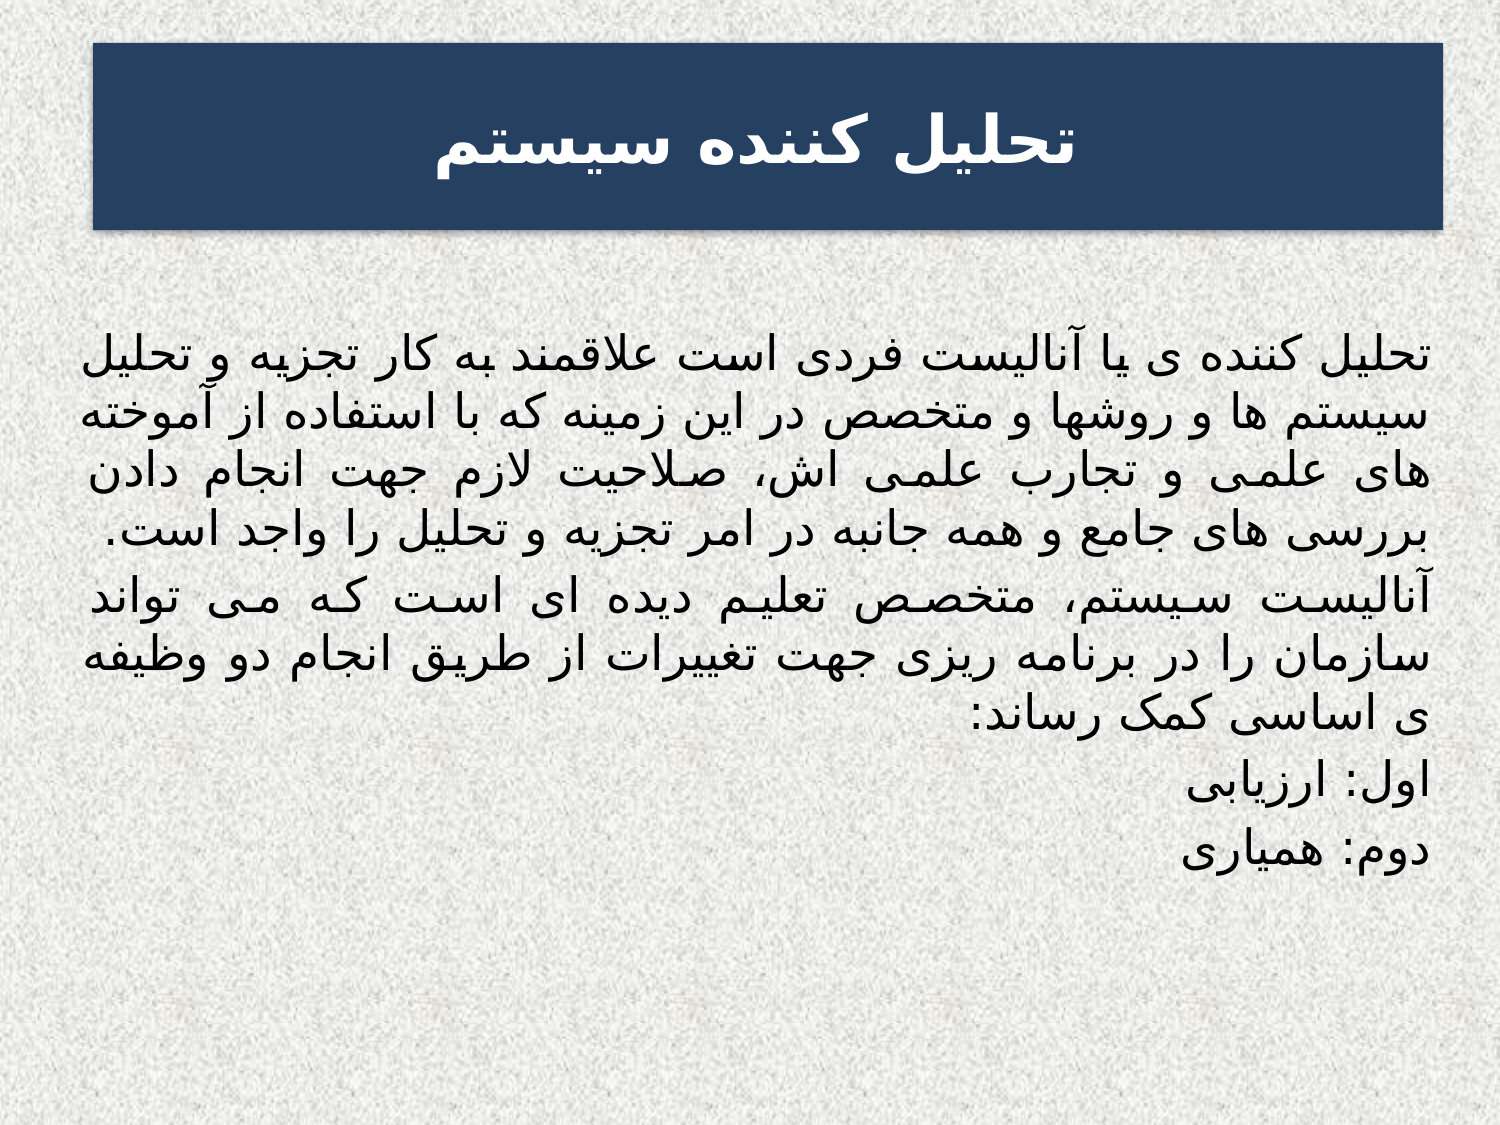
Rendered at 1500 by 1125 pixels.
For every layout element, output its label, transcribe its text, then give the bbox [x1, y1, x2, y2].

list تحلیل کننده ی یا آنالیست فردی است علاقمند به کار تجزیه و تحلیل سیستم ها و روشها و متخصص در این زمینه که با استفاده از آموخته های علمی و تجارب علمی اش، صلاحیت لازم جهت انجام دادن بررسی های جامع و همه جانبه در امر تجزیه و تحلیل را واجد است. آنالیست سیستم، متخصص تعلیم دیده ای است که می تواند سازمان را در برنامه ریزی جهت تغییرات از طریق انجام دو وظیفه ی اساسی کمک رساند: اول: ارزیابی دوم: همیاری [64, 314, 1447, 941]
text_box تحلیل کننده سیستم [93, 42, 1444, 231]
picture [0, 0, 1500, 1125]
